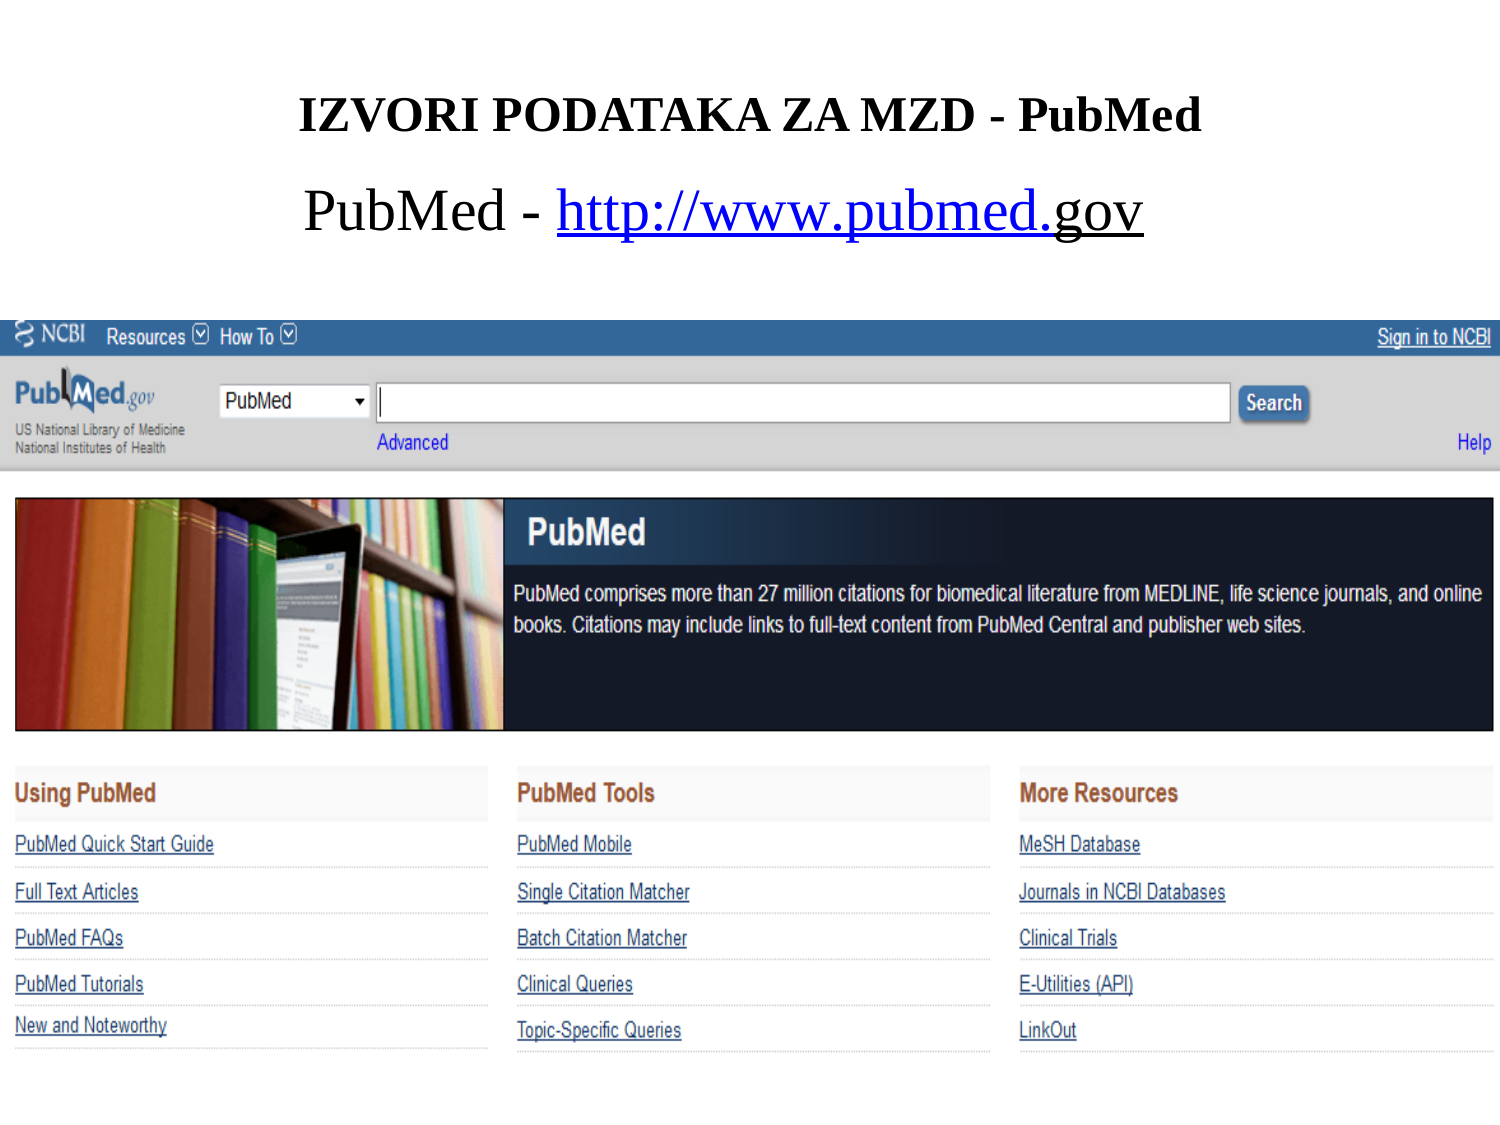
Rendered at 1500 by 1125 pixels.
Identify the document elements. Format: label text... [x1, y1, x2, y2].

picture [0, 320, 1500, 1125]
list PubMed - http://www.pubmed.gov [125, 162, 1338, 250]
title IZVORI PODATAKA ZA MZD - PubMed [75, 45, 1425, 179]
